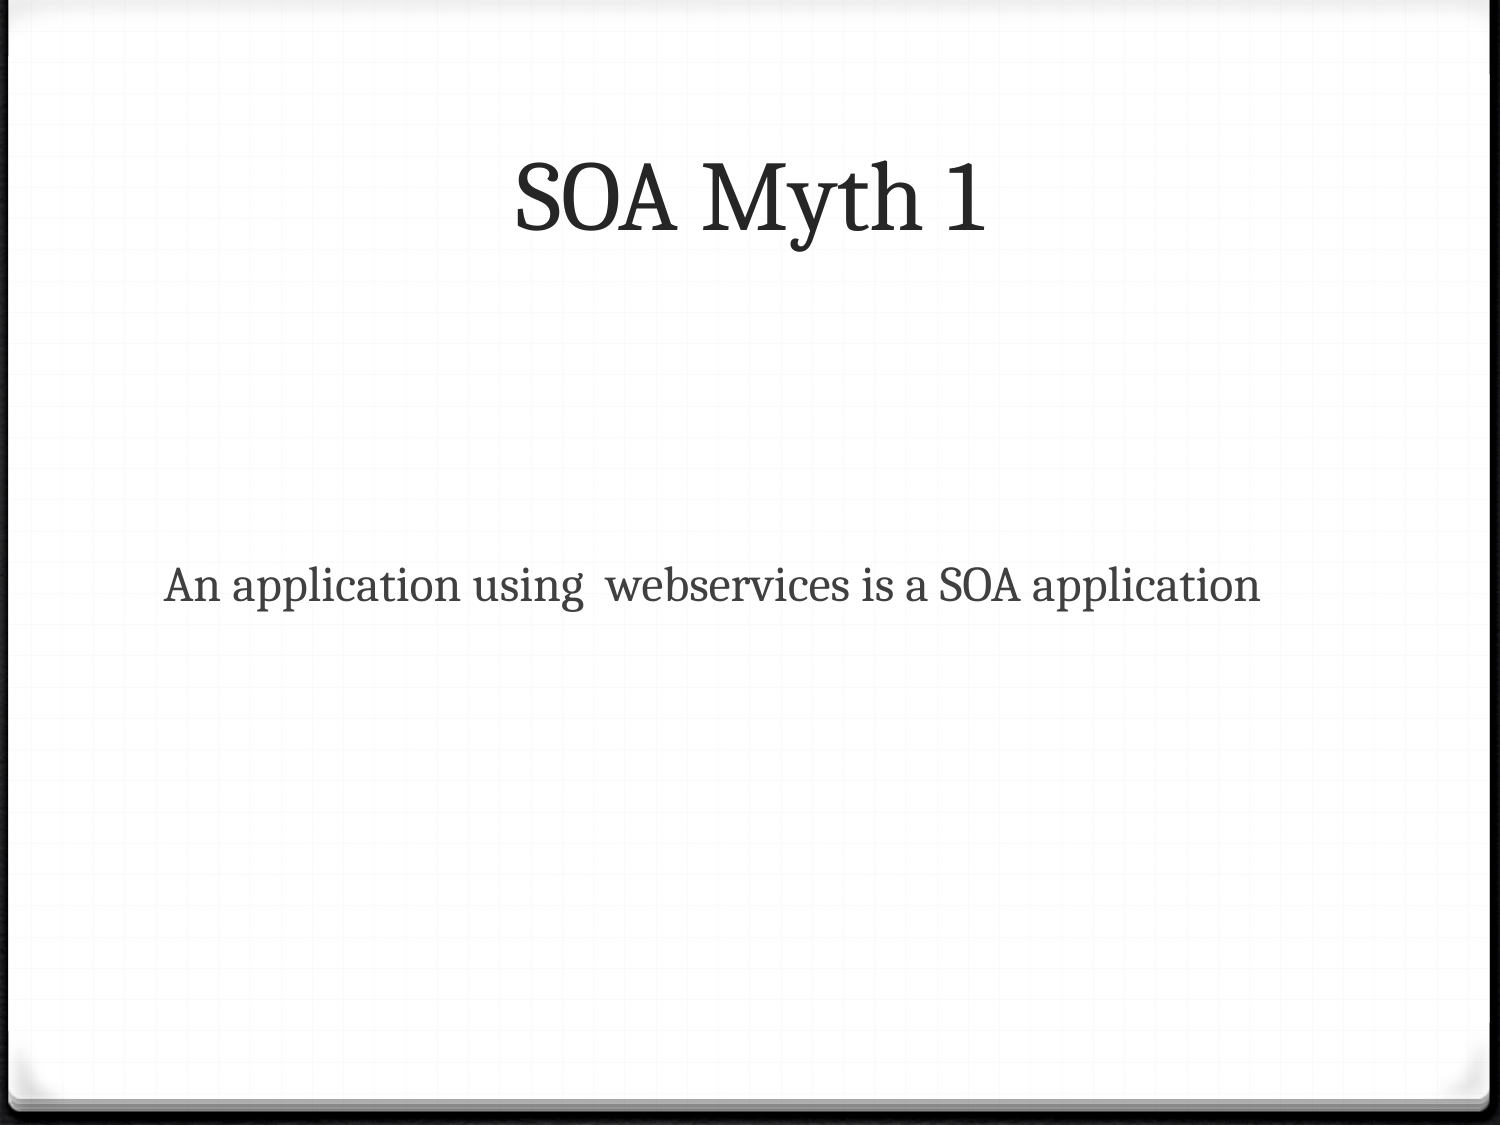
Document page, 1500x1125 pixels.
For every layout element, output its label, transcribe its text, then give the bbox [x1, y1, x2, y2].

picture [0, 0, 1500, 1125]
list An application using webservices is a SOA application [137, 334, 1363, 983]
title SOA Myth 1 [90, 71, 1410, 309]
